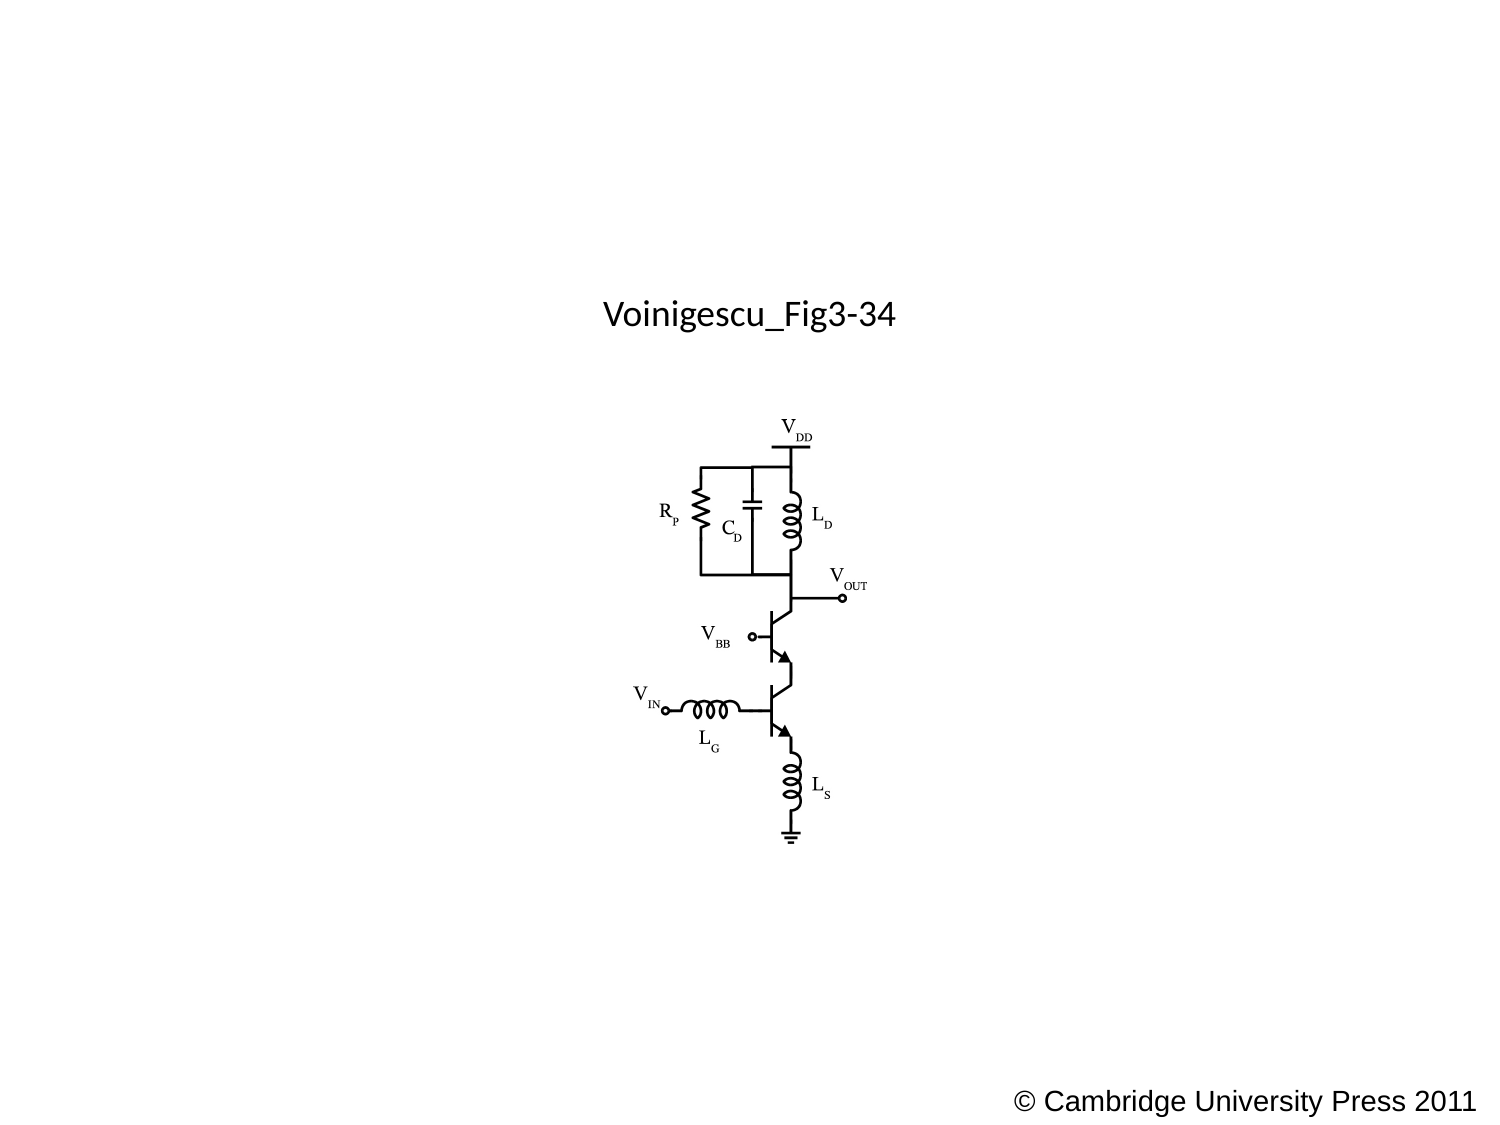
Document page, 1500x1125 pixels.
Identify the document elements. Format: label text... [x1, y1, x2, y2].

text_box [586, 281, 914, 844]
text_box © Cambridge University Press 2011 [907, 1074, 1493, 1125]
